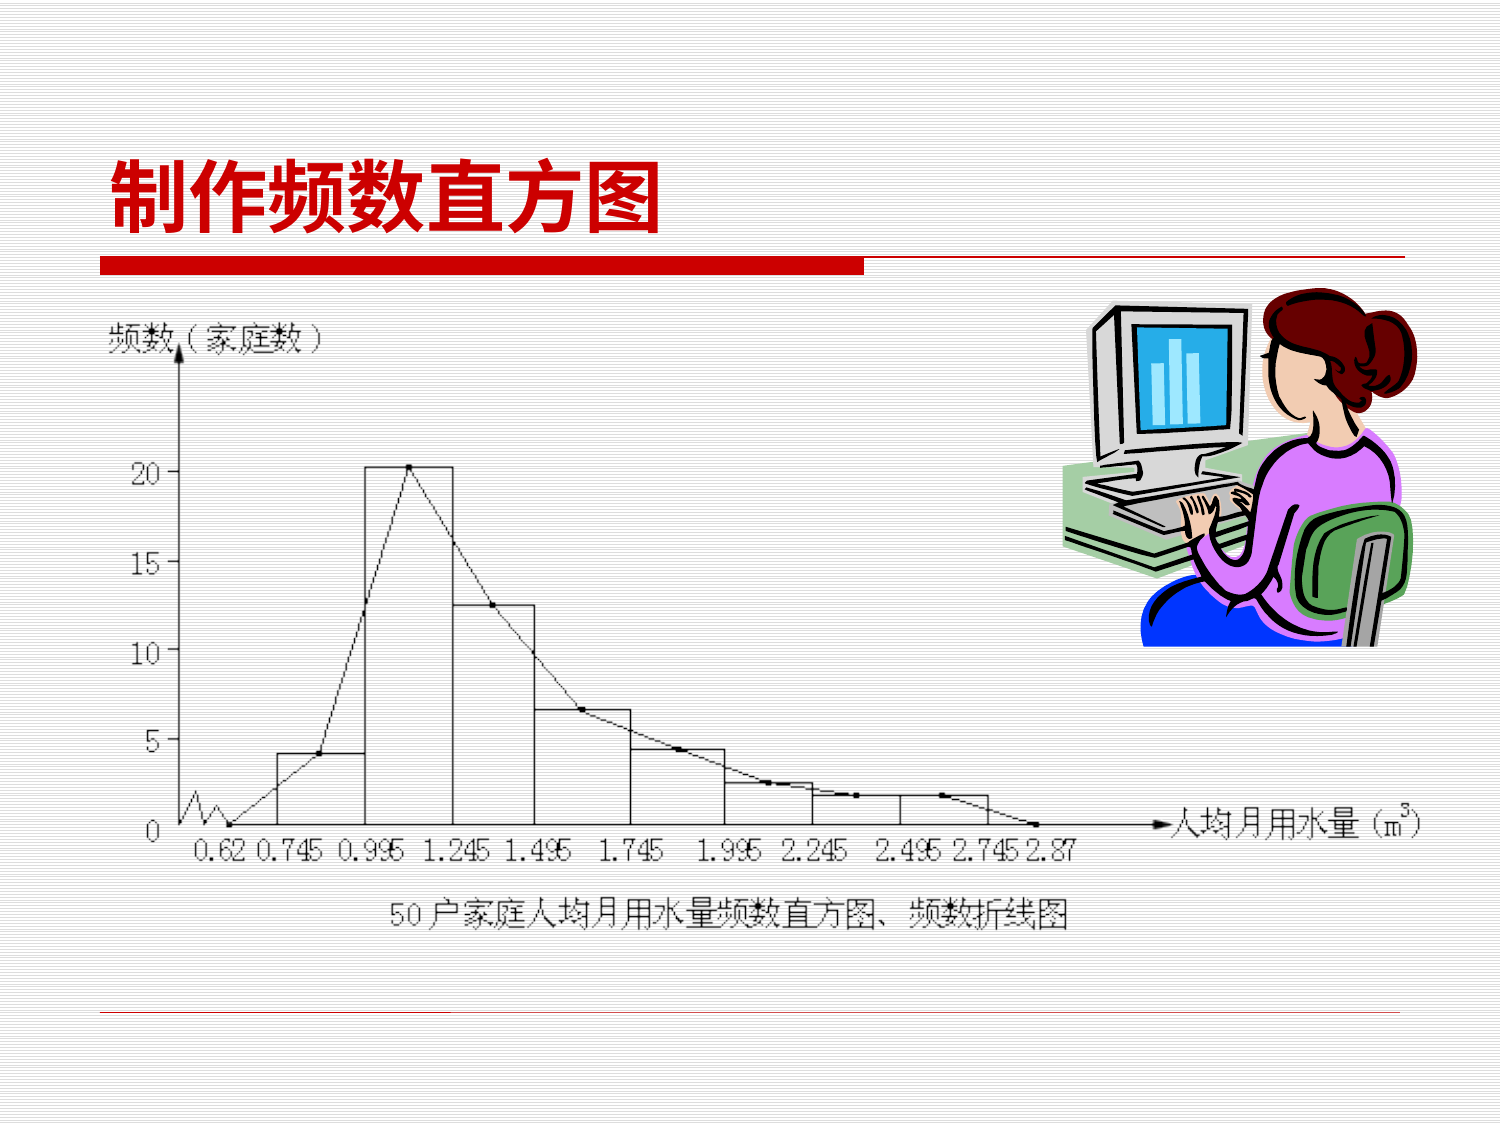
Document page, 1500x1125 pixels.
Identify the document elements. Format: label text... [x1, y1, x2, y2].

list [99, 312, 1437, 938]
title 制作频数直方图 [94, 50, 1407, 250]
picture [1062, 287, 1418, 651]
